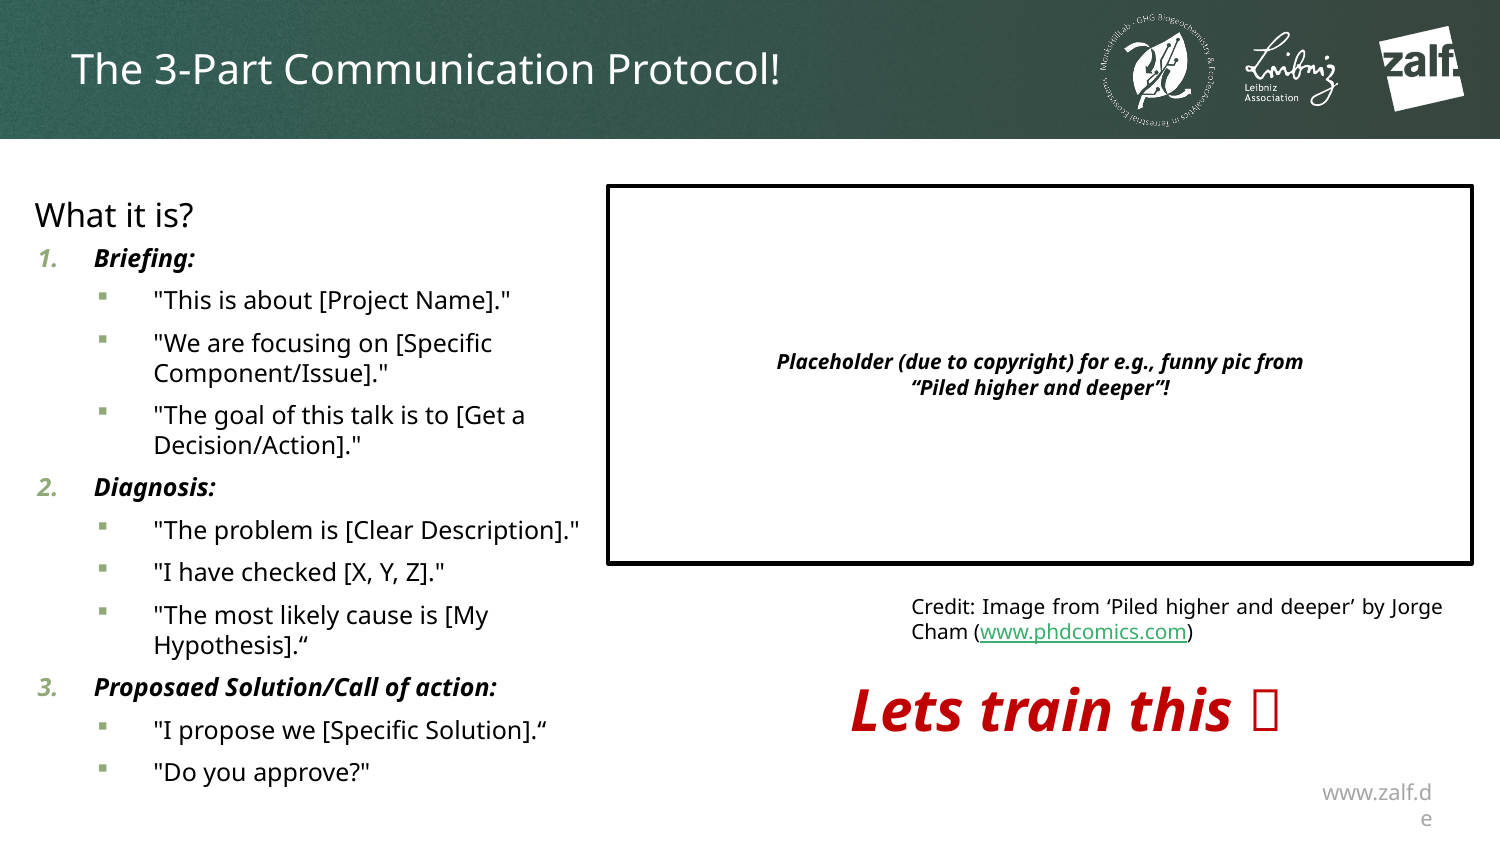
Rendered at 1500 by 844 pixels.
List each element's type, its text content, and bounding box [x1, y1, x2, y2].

list The 3-Part Communication Protocol! [71, 47, 1094, 94]
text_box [608, 185, 1473, 564]
picture [0, 0, 1500, 139]
list Lets train this  [543, 673, 1500, 746]
list What it is? [34, 194, 602, 267]
list Briefing: "This is about [Project Name]." "We are focusing on [Specific Component/Issue]." "The goal of this talk is to [Get a Decision/Action]." Diagnosis: "The problem is [Clear Description]." "I have checked [X, Y, Z]." "The most likely cause is [My Hypothesis].“ Proposaed Solution/Call of action: "I propose we [Specific Solution].“ "Do you approve?" [37, 242, 602, 315]
text_box Credit: Image from ‘Piled higher and deeper’ by Jorge Cham (www.phdcomics.com) [896, 586, 1458, 655]
